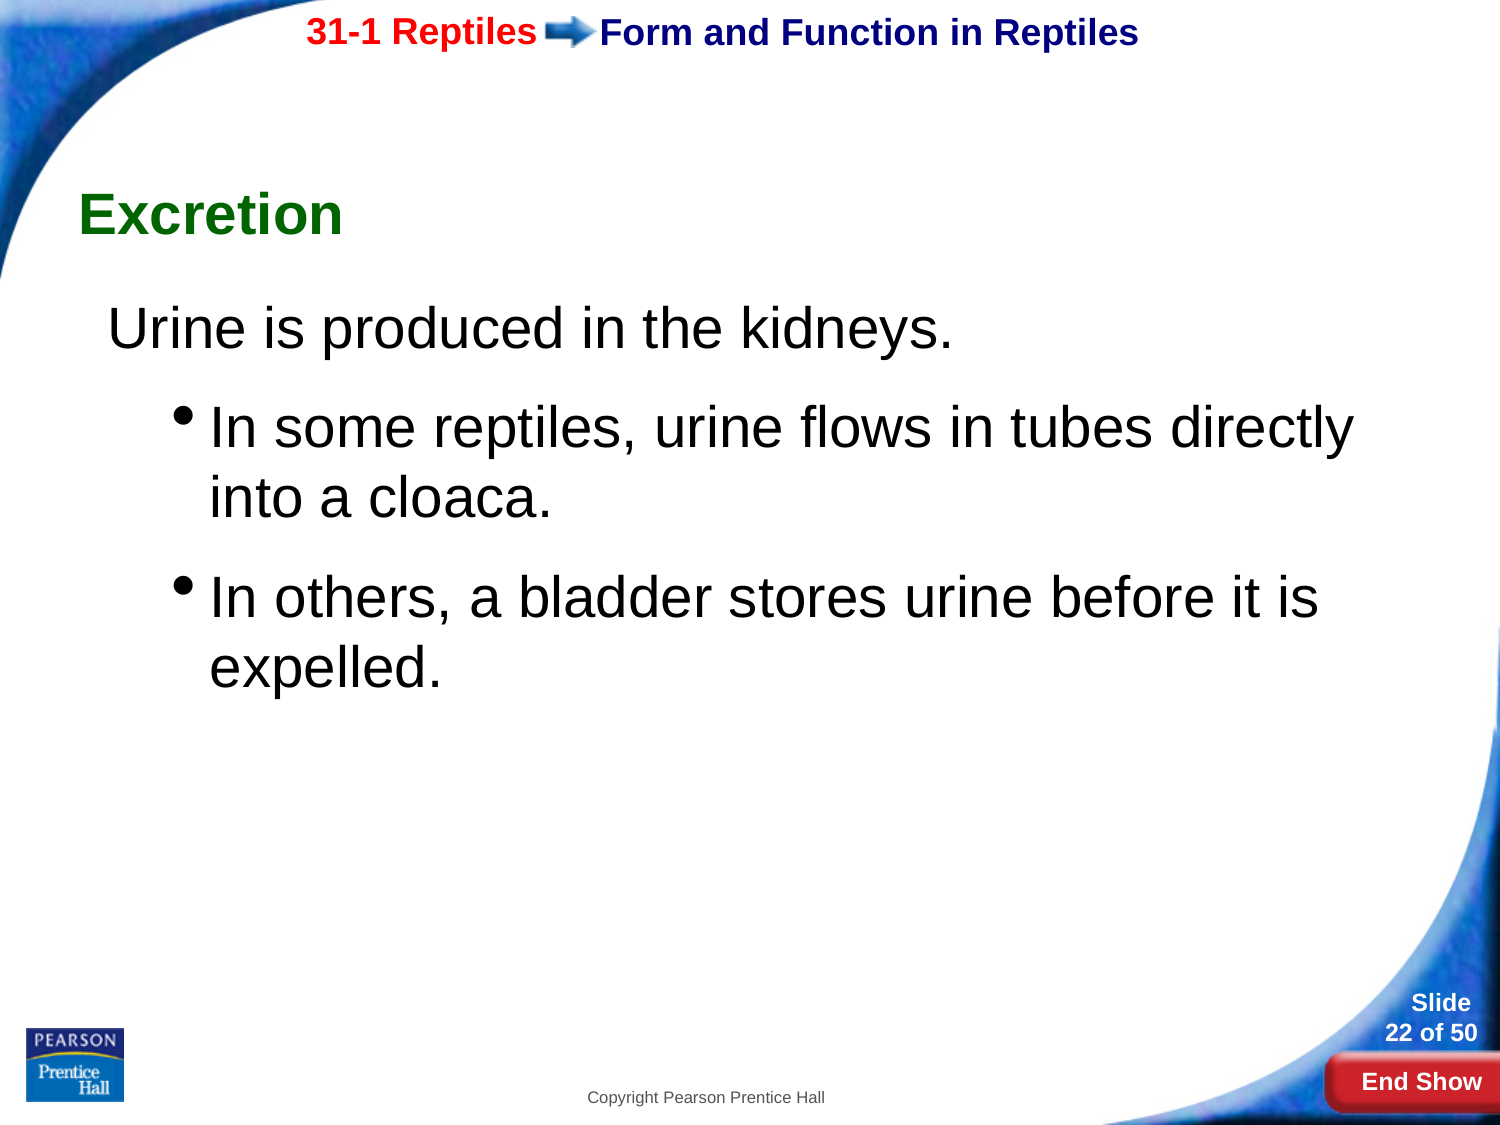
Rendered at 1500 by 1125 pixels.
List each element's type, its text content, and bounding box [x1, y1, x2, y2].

picture [0, 0, 1500, 1125]
footer Copyright Pearson Prentice Hall [468, 1078, 945, 1105]
list Excretion Urine is produced in the kidneys. In some reptiles, urine flows in tubes directly into a cloaca. In others, a bladder stores urine before it is expelled. [44, 179, 1448, 976]
title Form and Function in Reptiles [584, 0, 1254, 76]
